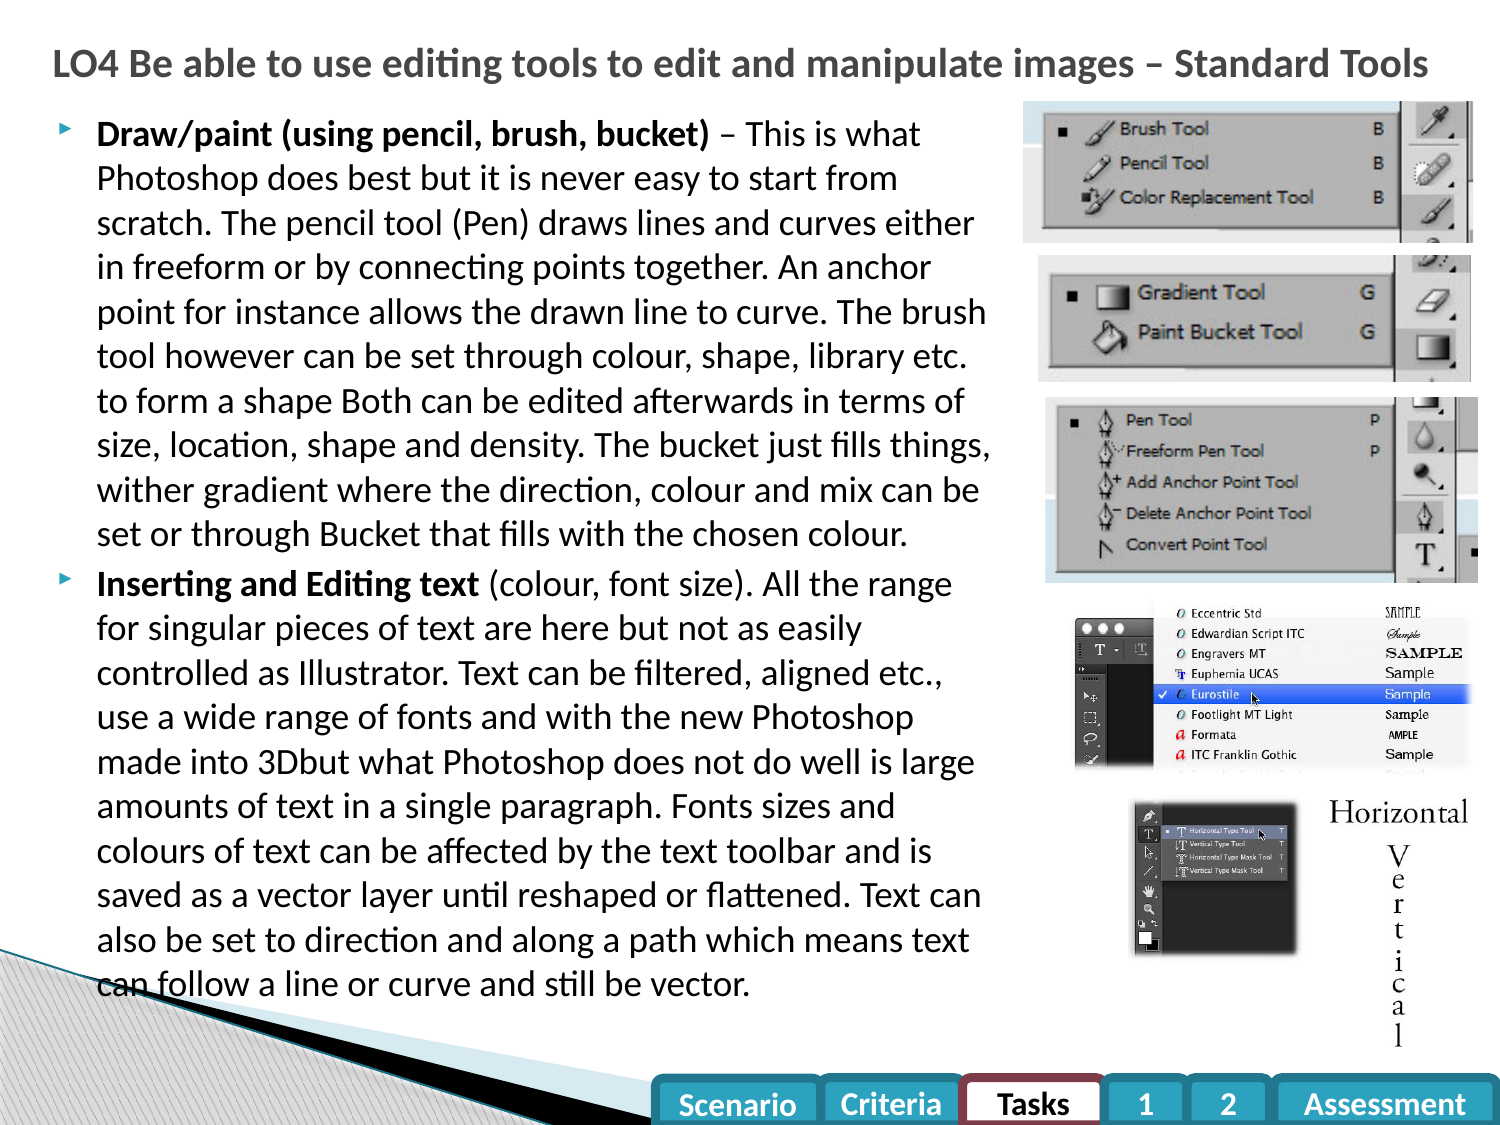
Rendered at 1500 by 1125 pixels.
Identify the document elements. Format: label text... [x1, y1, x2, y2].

list Draw/paint (using pencil, brush, bucket) – This is what Photoshop does best but it is never easy to start from scratch. The pencil tool (Pen) draws lines and curves either in freeform or by connecting points together. An anchor point for instance allows the drawn line to curve. The brush tool however can be set through colour, shape, library etc. to form a shape Both can be edited afterwards in terms of size, location, shape and density. The bucket just fills things, wither gradient where the direction, colour and mix can be set or through Bucket that fills with the chosen colour. Inserting and Editing text (colour, font size). All the range for singular pieces of text are here but not as easily controlled as Illustrator. Text can be filtered, aligned etc., use a wide range of fonts and with the new Photoshop made into 3Dbut what Photoshop does not do well is large amounts of text in a single paragraph. Fonts sizes and colours of text can be affected by the text toolbar and is saved as a vector layer until reshaped or flattened. Text can also be set to direction and along a path which means text can follow a line or curve and still be vector. [41, 102, 1010, 1071]
picture [1066, 591, 1476, 776]
picture [1045, 396, 1479, 583]
picture [1127, 794, 1469, 1048]
picture [1022, 101, 1474, 243]
title LO4 Be able to use editing tools to edit and manipulate images – Standard Tools [37, 19, 1471, 102]
picture [1037, 255, 1471, 383]
